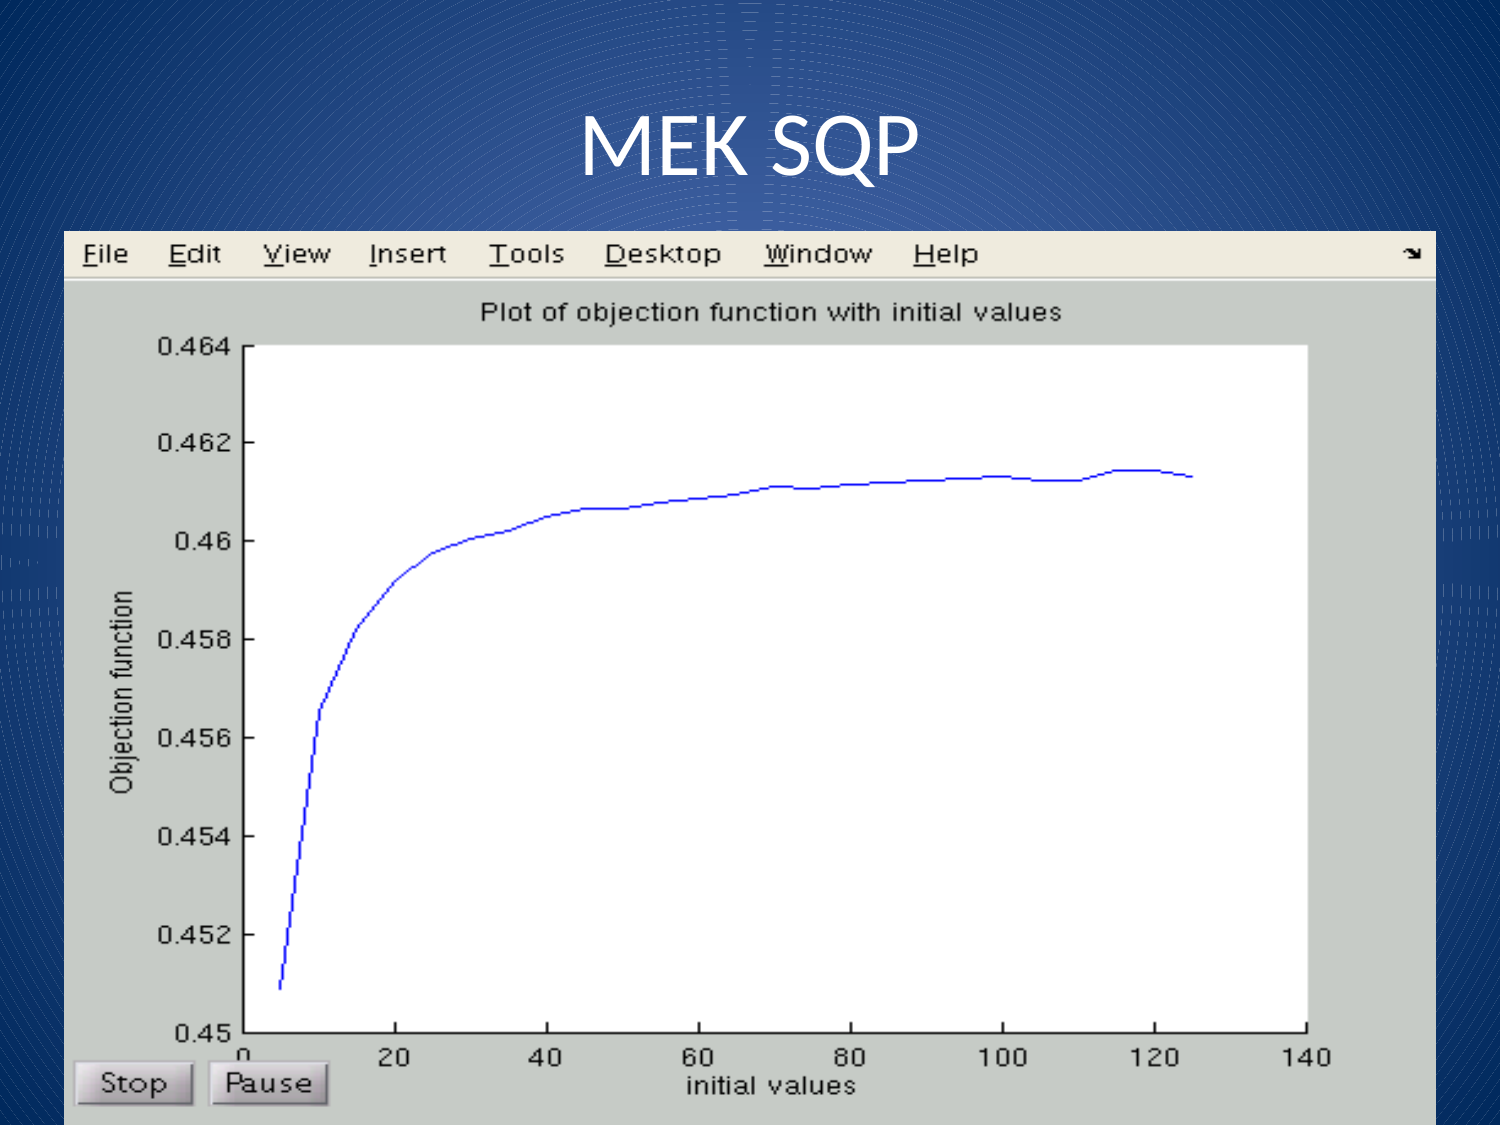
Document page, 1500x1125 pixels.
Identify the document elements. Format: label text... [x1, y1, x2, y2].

title ΜΕΚ SQP [75, 45, 1425, 230]
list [64, 231, 1436, 1125]
